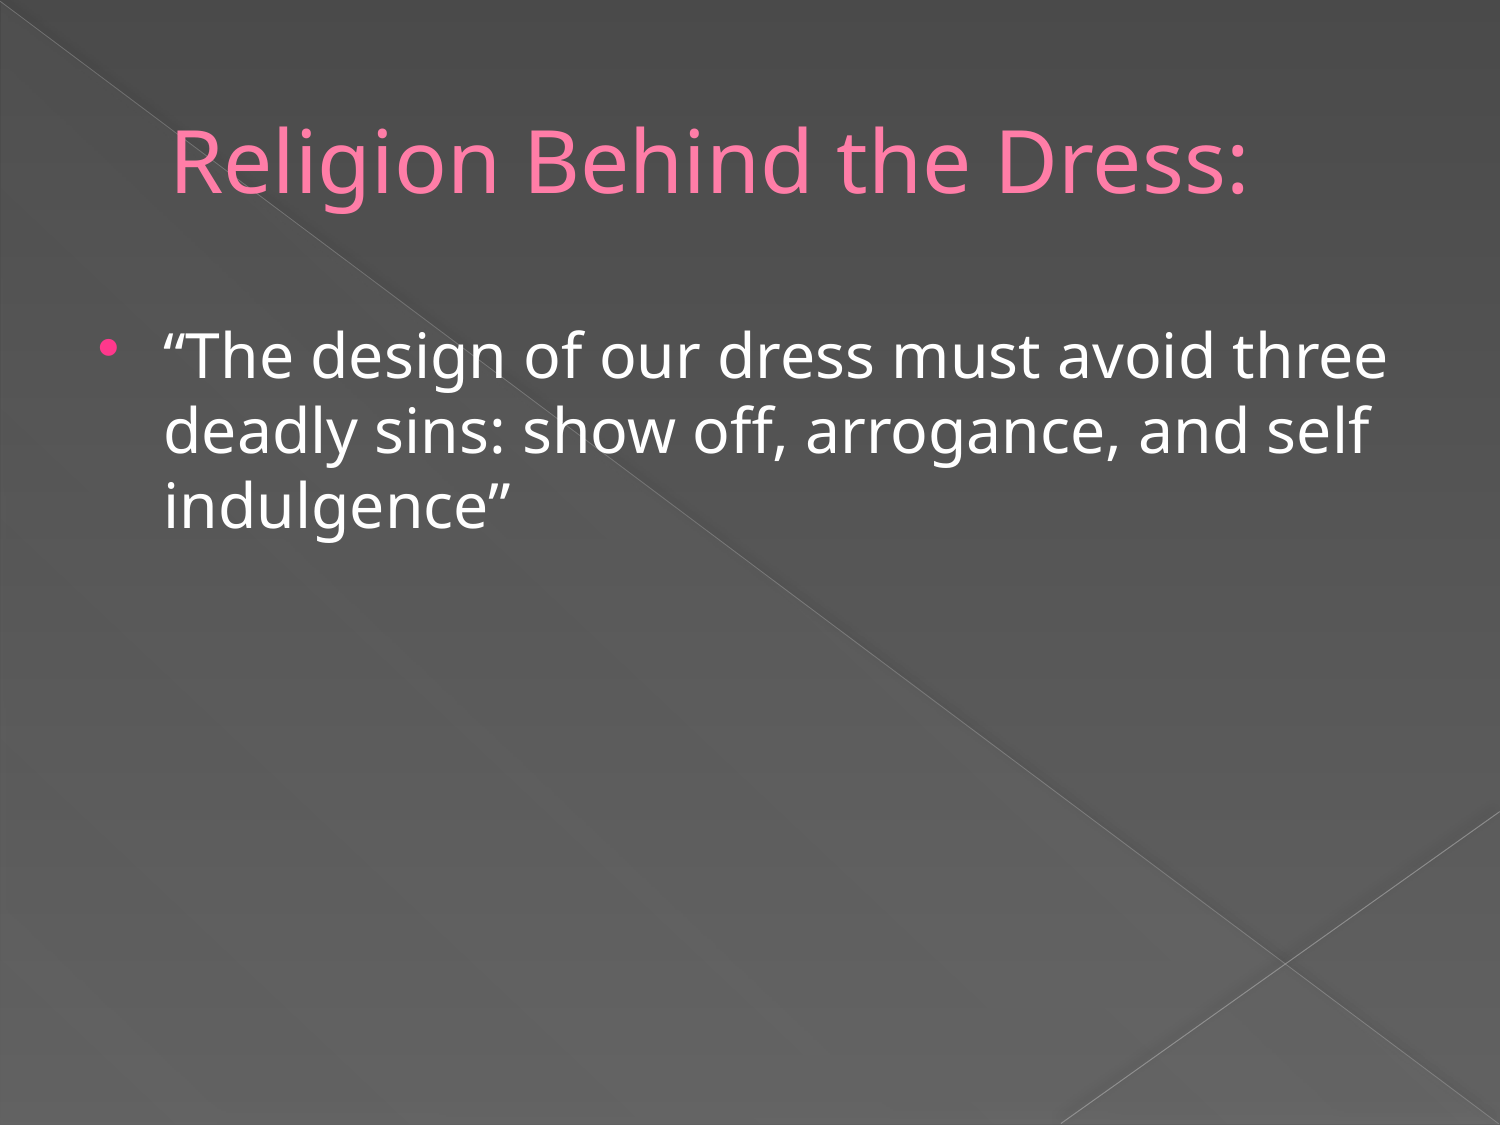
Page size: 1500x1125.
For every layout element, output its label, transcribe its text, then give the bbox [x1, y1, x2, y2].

title Religion Behind the Dress: [75, 43, 1425, 274]
list “The design of our dress must avoid three deadly sins: show off, arrogance, and self indulgence” [75, 308, 1425, 1059]
